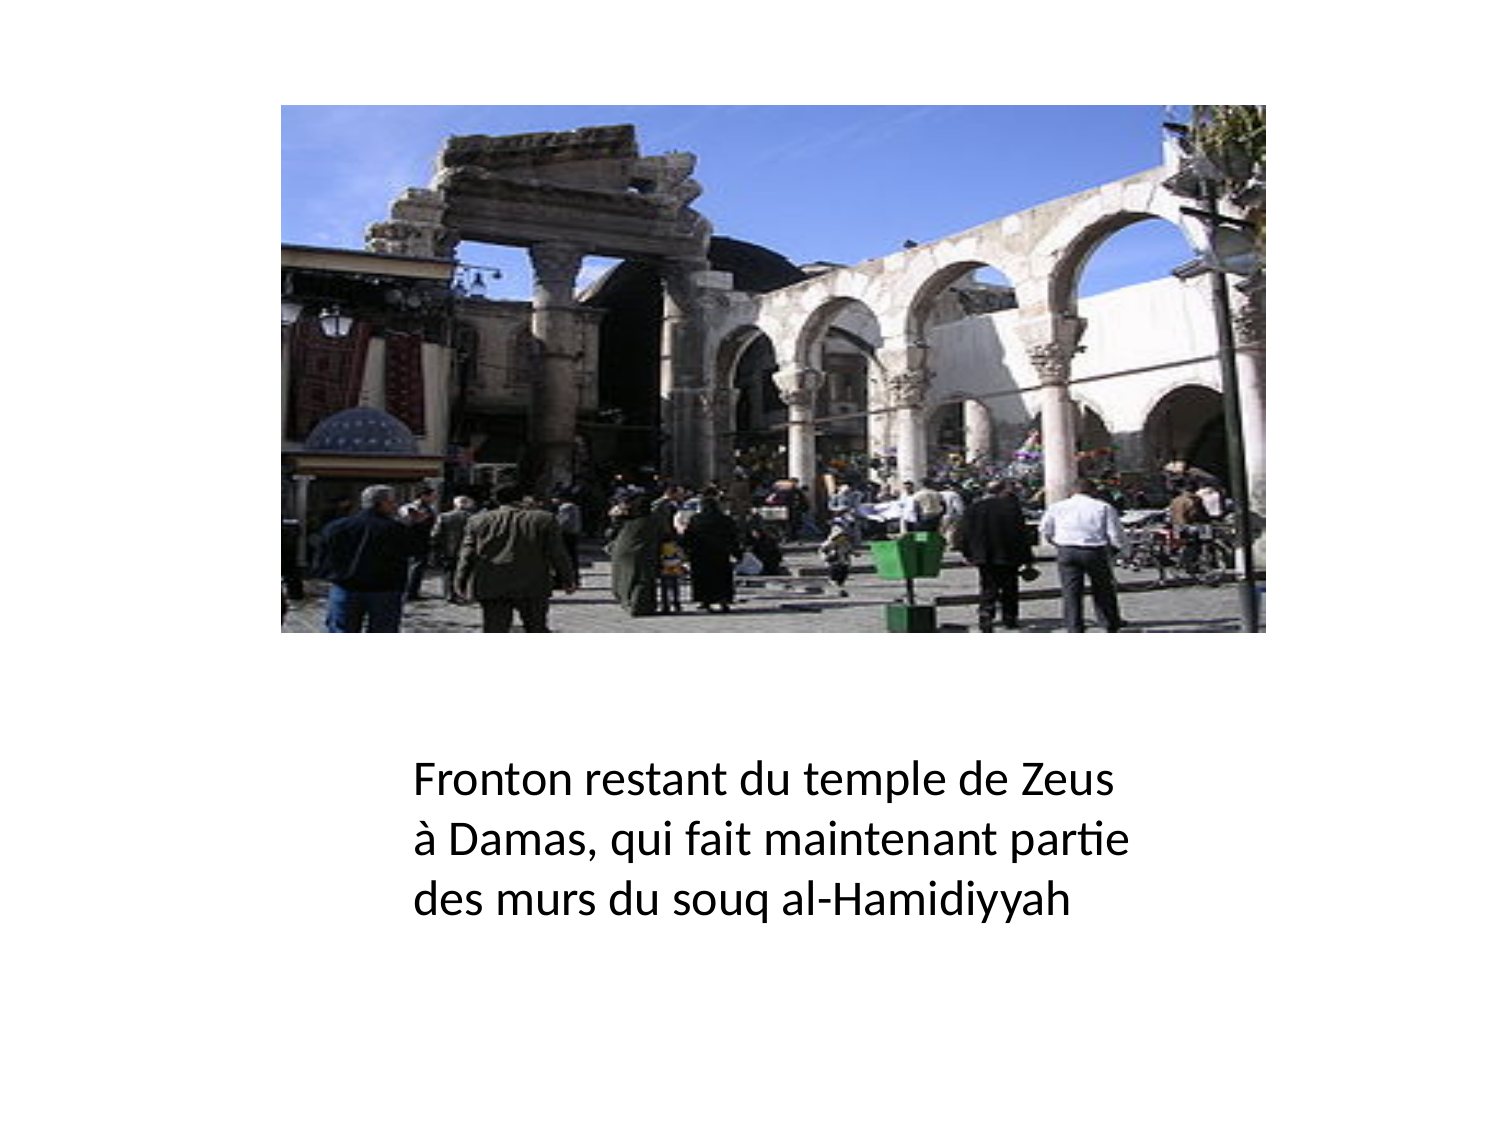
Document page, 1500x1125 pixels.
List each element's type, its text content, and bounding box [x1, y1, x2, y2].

text_box Fronton restant du temple de Zeus à Damas, qui fait maintenant partie des murs du souq al-Hamidiyyah [398, 738, 1149, 933]
picture [280, 105, 1266, 633]
